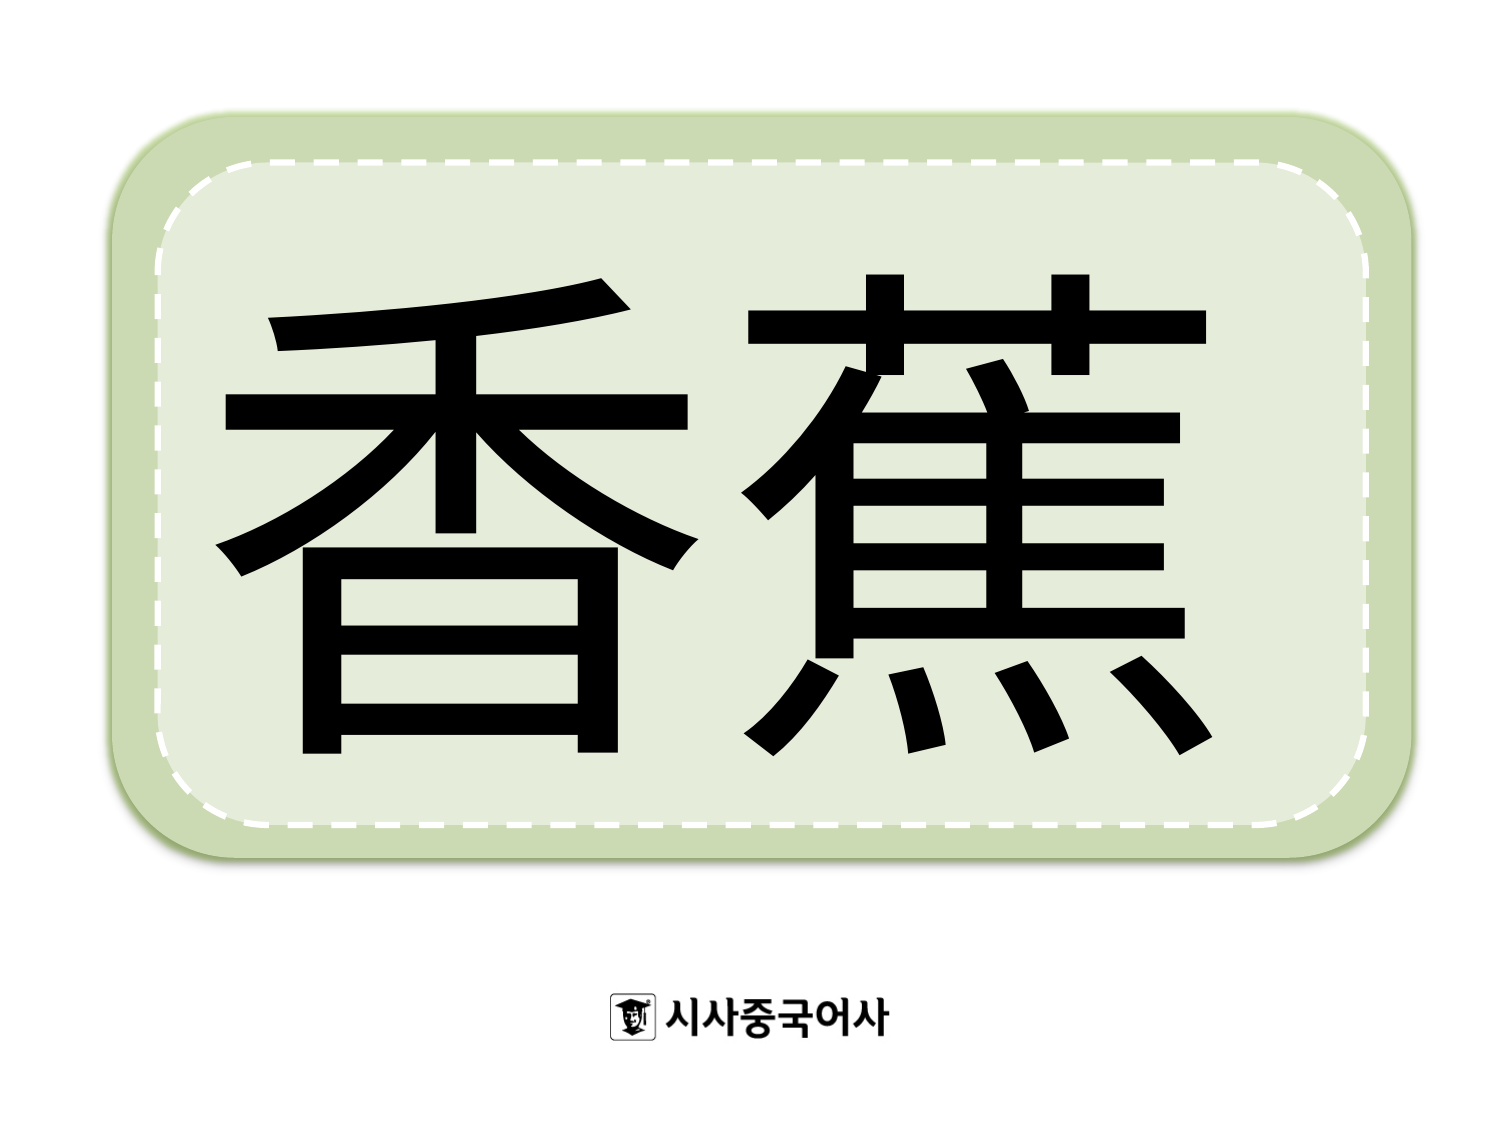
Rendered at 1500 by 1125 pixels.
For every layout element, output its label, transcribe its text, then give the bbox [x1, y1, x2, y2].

text_box 香蕉 [171, 172, 1380, 836]
text_box [162, 160, 1371, 824]
picture [602, 987, 898, 1047]
